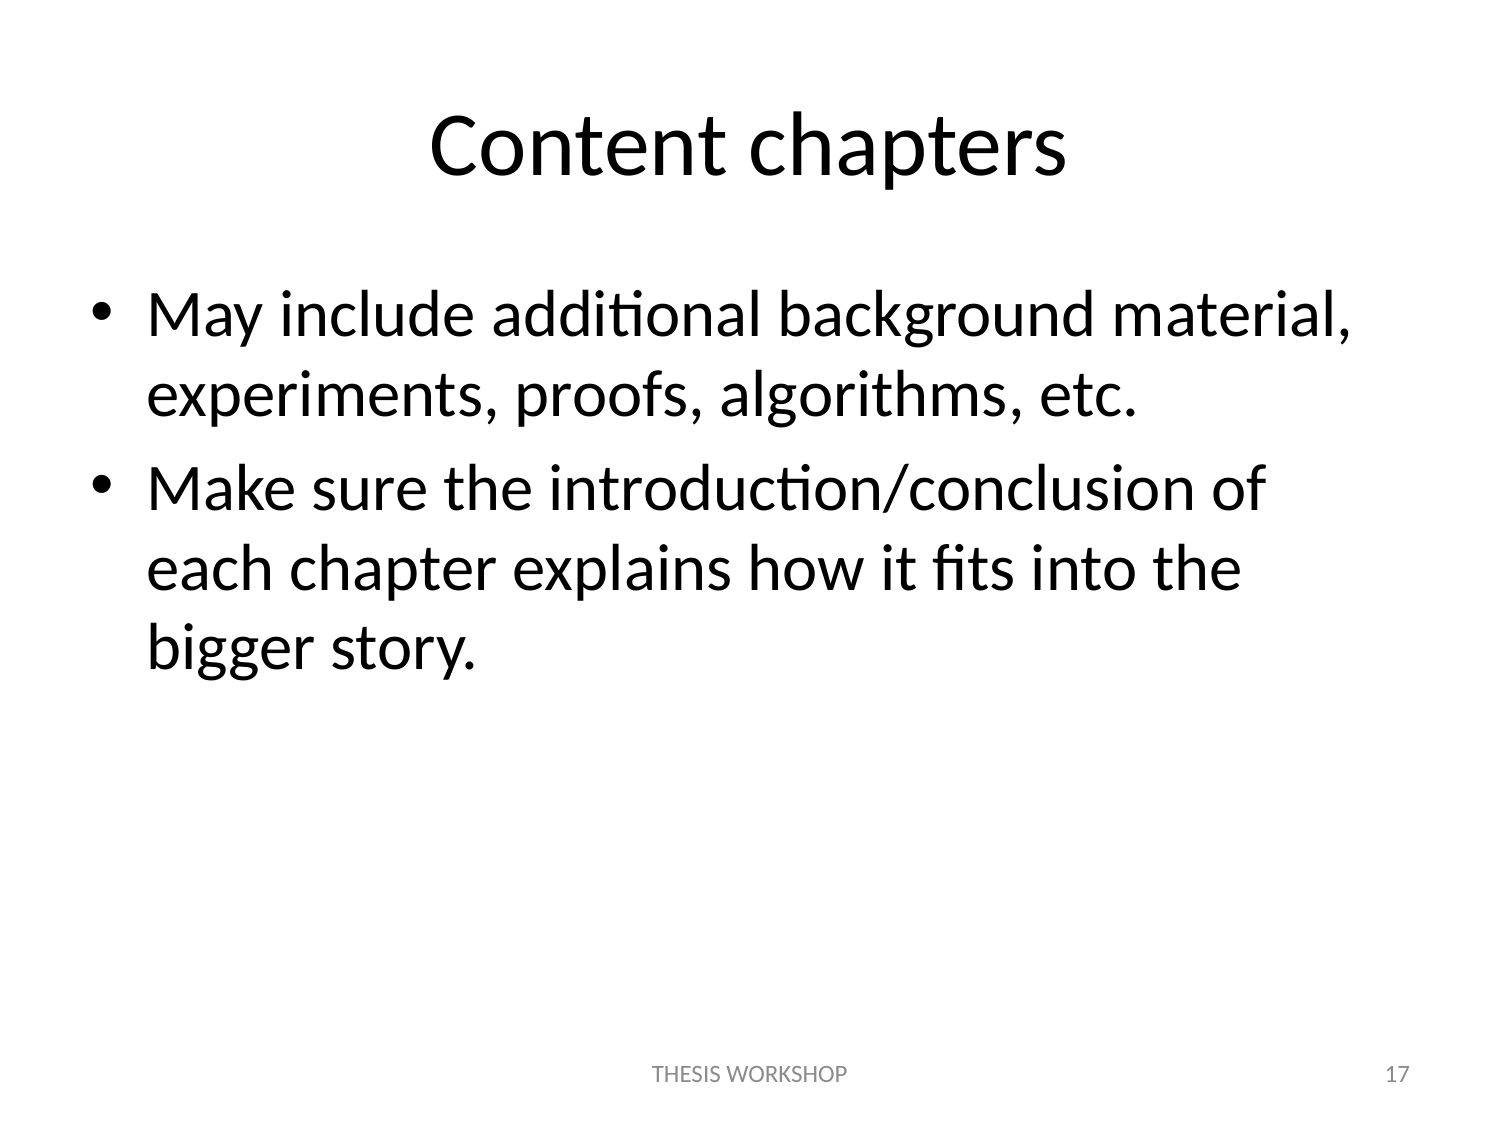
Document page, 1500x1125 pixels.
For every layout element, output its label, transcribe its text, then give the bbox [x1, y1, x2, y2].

list May include additional background material, experiments, proofs, algorithms, etc. Make sure the introduction/conclusion of each chapter explains how it fits into the bigger story. [75, 262, 1425, 1005]
slide_number 17 [1074, 1042, 1425, 1103]
footer THESIS WORKSHOP [512, 1042, 988, 1103]
title Content chapters [75, 45, 1425, 233]
